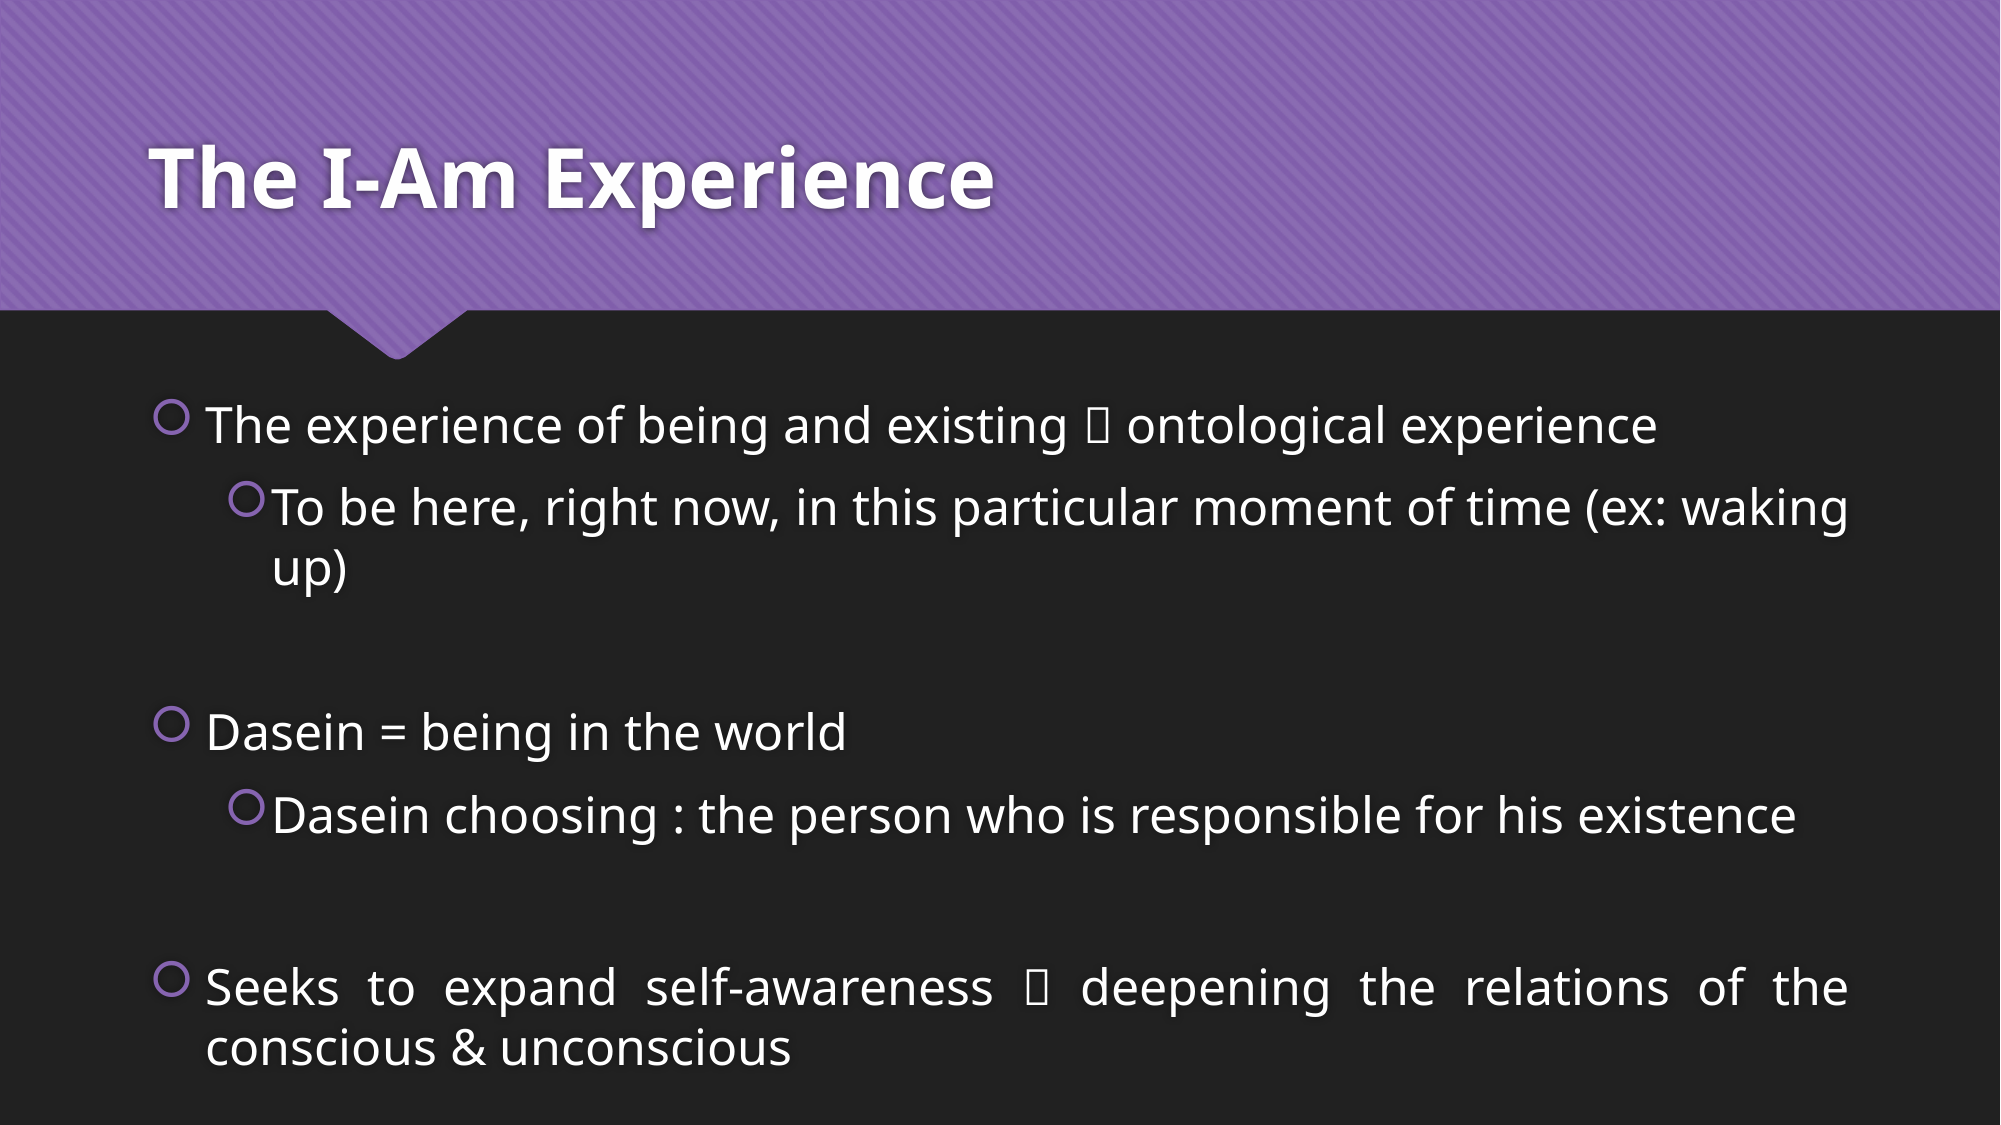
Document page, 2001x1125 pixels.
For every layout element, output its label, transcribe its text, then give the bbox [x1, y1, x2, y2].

title The I-Am Experience [132, 73, 1868, 233]
list The experience of being and existing  ontological experience To be here, right now, in this particular moment of time (ex: waking up) Dasein = being in the world Dasein choosing : the person who is responsible for his existence Seeks to expand self-awareness  deepening the relations of the conscious & unconscious [134, 378, 1866, 1091]
